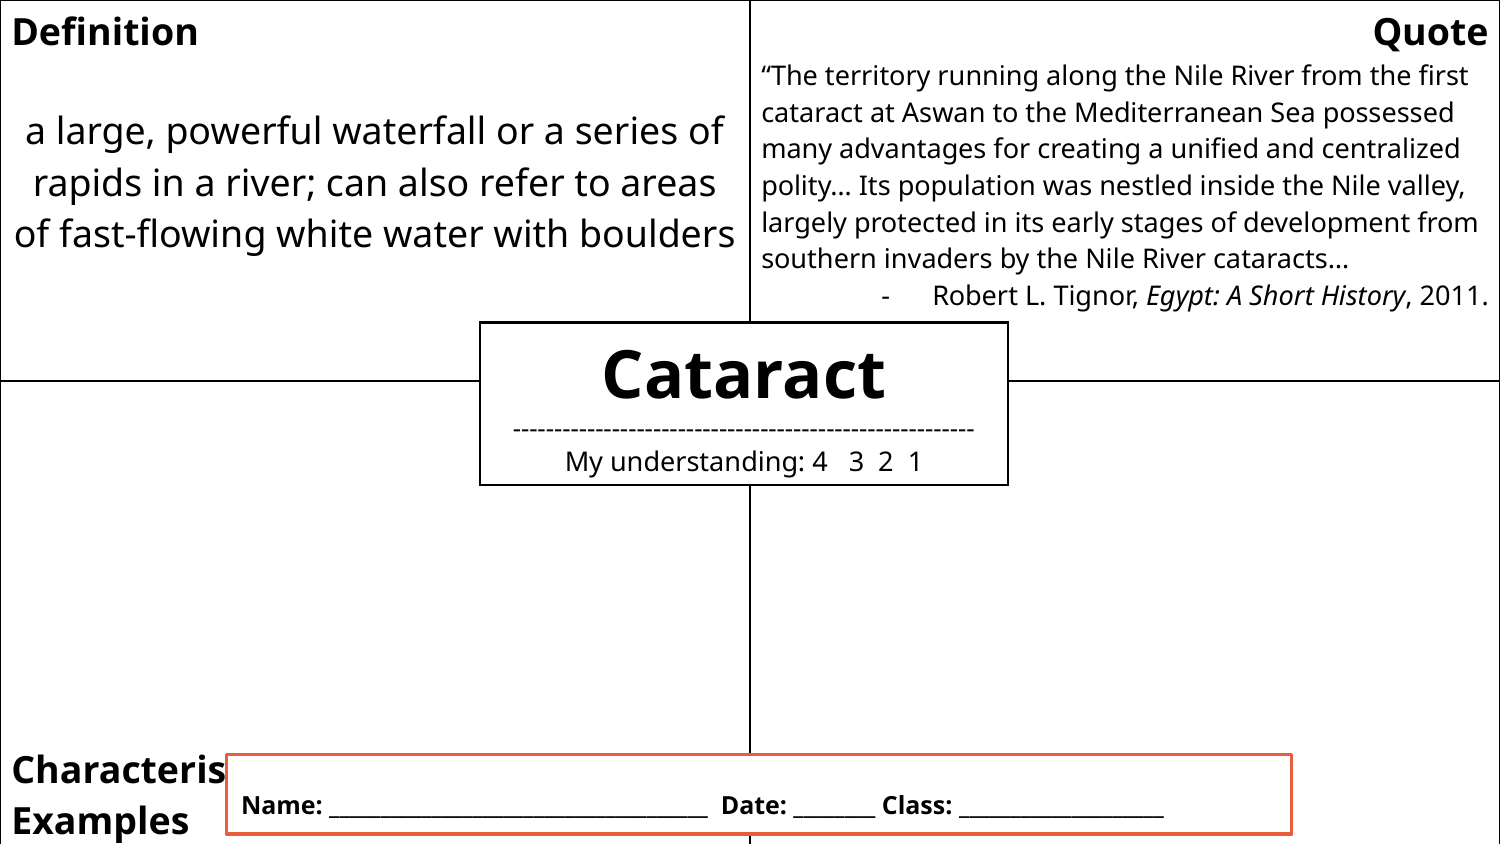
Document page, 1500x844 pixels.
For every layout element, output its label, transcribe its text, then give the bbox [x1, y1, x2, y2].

text_box Name: _____________________________________ Date: ________ Class: ____________________ [226, 754, 1292, 834]
table_header Definition a large, powerful waterfall or a series of rapids in a river; can also refer to areas of fast-flowing white water with boulders [1, 1, 749, 380]
table_cell Characteristics/ Examples [1, 382, 749, 844]
table_header Quote “The territory running along the Nile River from the first cataract at Aswan to the Mediterranean Sea possessed many advantages for creating a unified and centralized polity… Its population was nestled inside the Nile valley, largely protected in its early stages of development from southern invaders by the Nile River cataracts… Robert L. Tignor, Egypt: A Short History, 2011. [751, 1, 1499, 380]
table_cell Imp Question [751, 382, 1499, 844]
text_box Cataract -------------------------------------------------------- My understanding: 4 3 2 1 [480, 322, 1008, 486]
